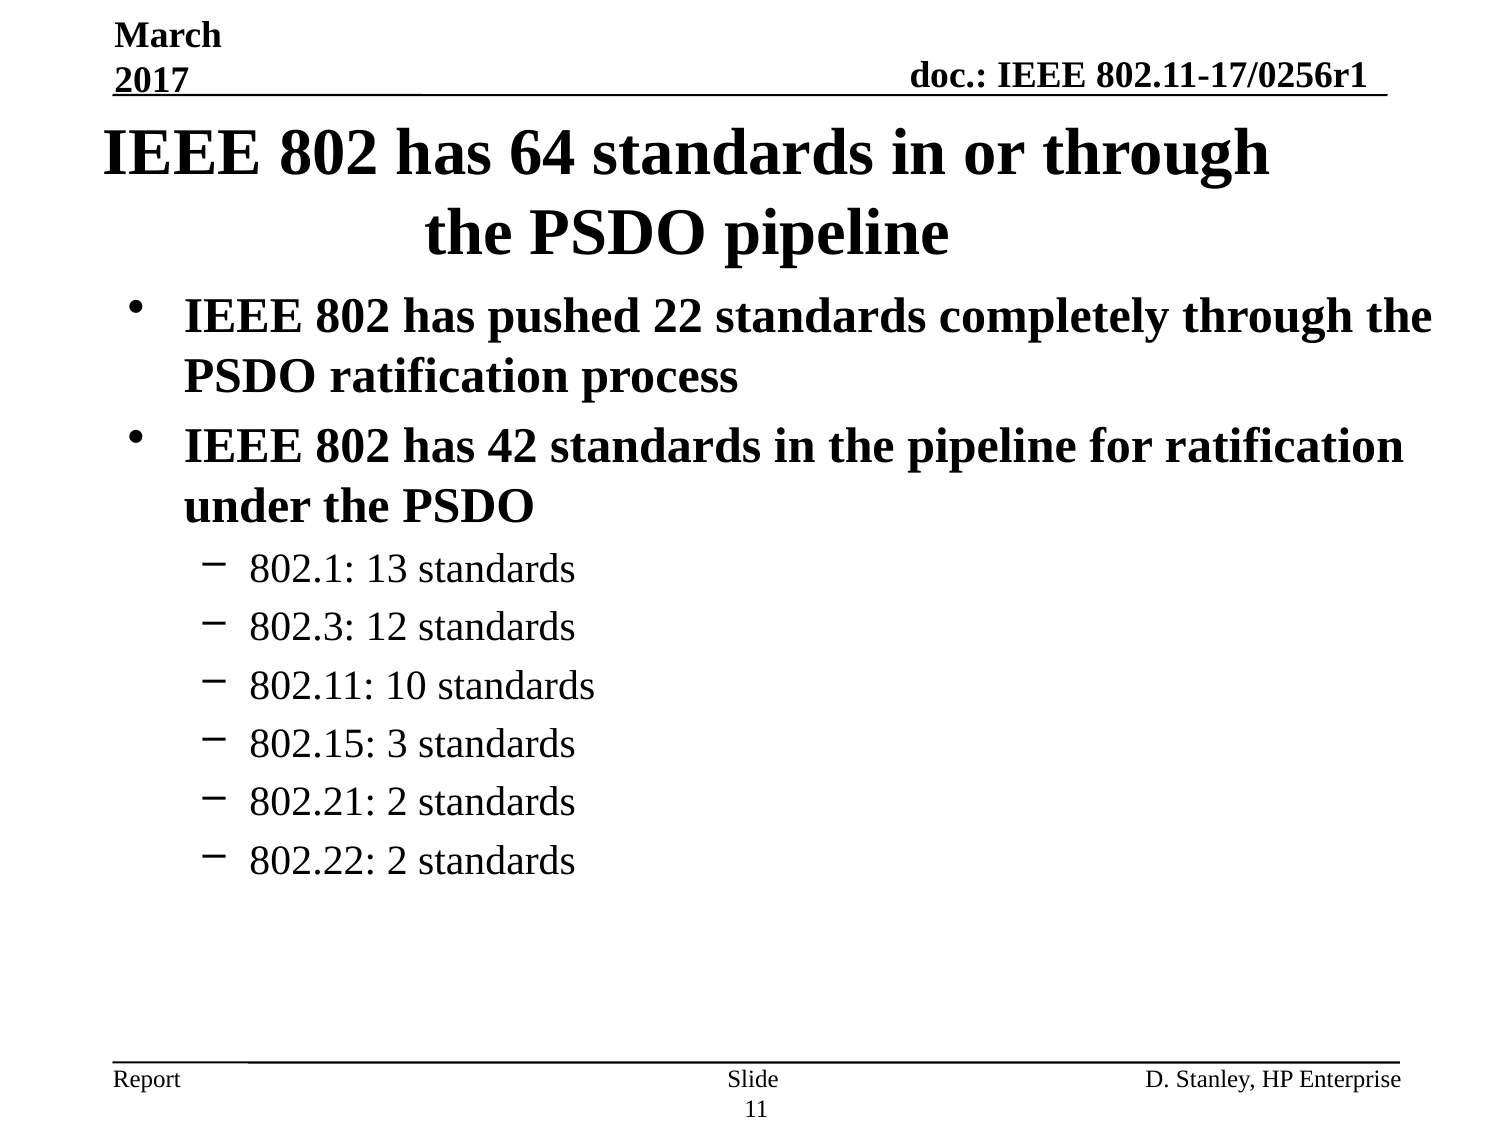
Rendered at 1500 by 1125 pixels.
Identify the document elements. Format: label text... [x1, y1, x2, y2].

title IEEE 802 has 64 standards in or through the PSDO pipeline [50, 99, 1325, 275]
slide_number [114, 54, 274, 99]
footer D. Stanley, HP Enterprise [1034, 1063, 1402, 1093]
list IEEE 802 has pushed 22 standards completely through the PSDO ratification process IEEE 802 has 42 standards in the pipeline for ratification under the PSDO 802.1: 13 standards 802.3: 12 standards 802.11: 10 standards 802.15: 3 standards 802.21: 2 standards 802.22: 2 standards [112, 275, 1463, 1063]
slide_number Slide 11 [720, 1063, 792, 1093]
